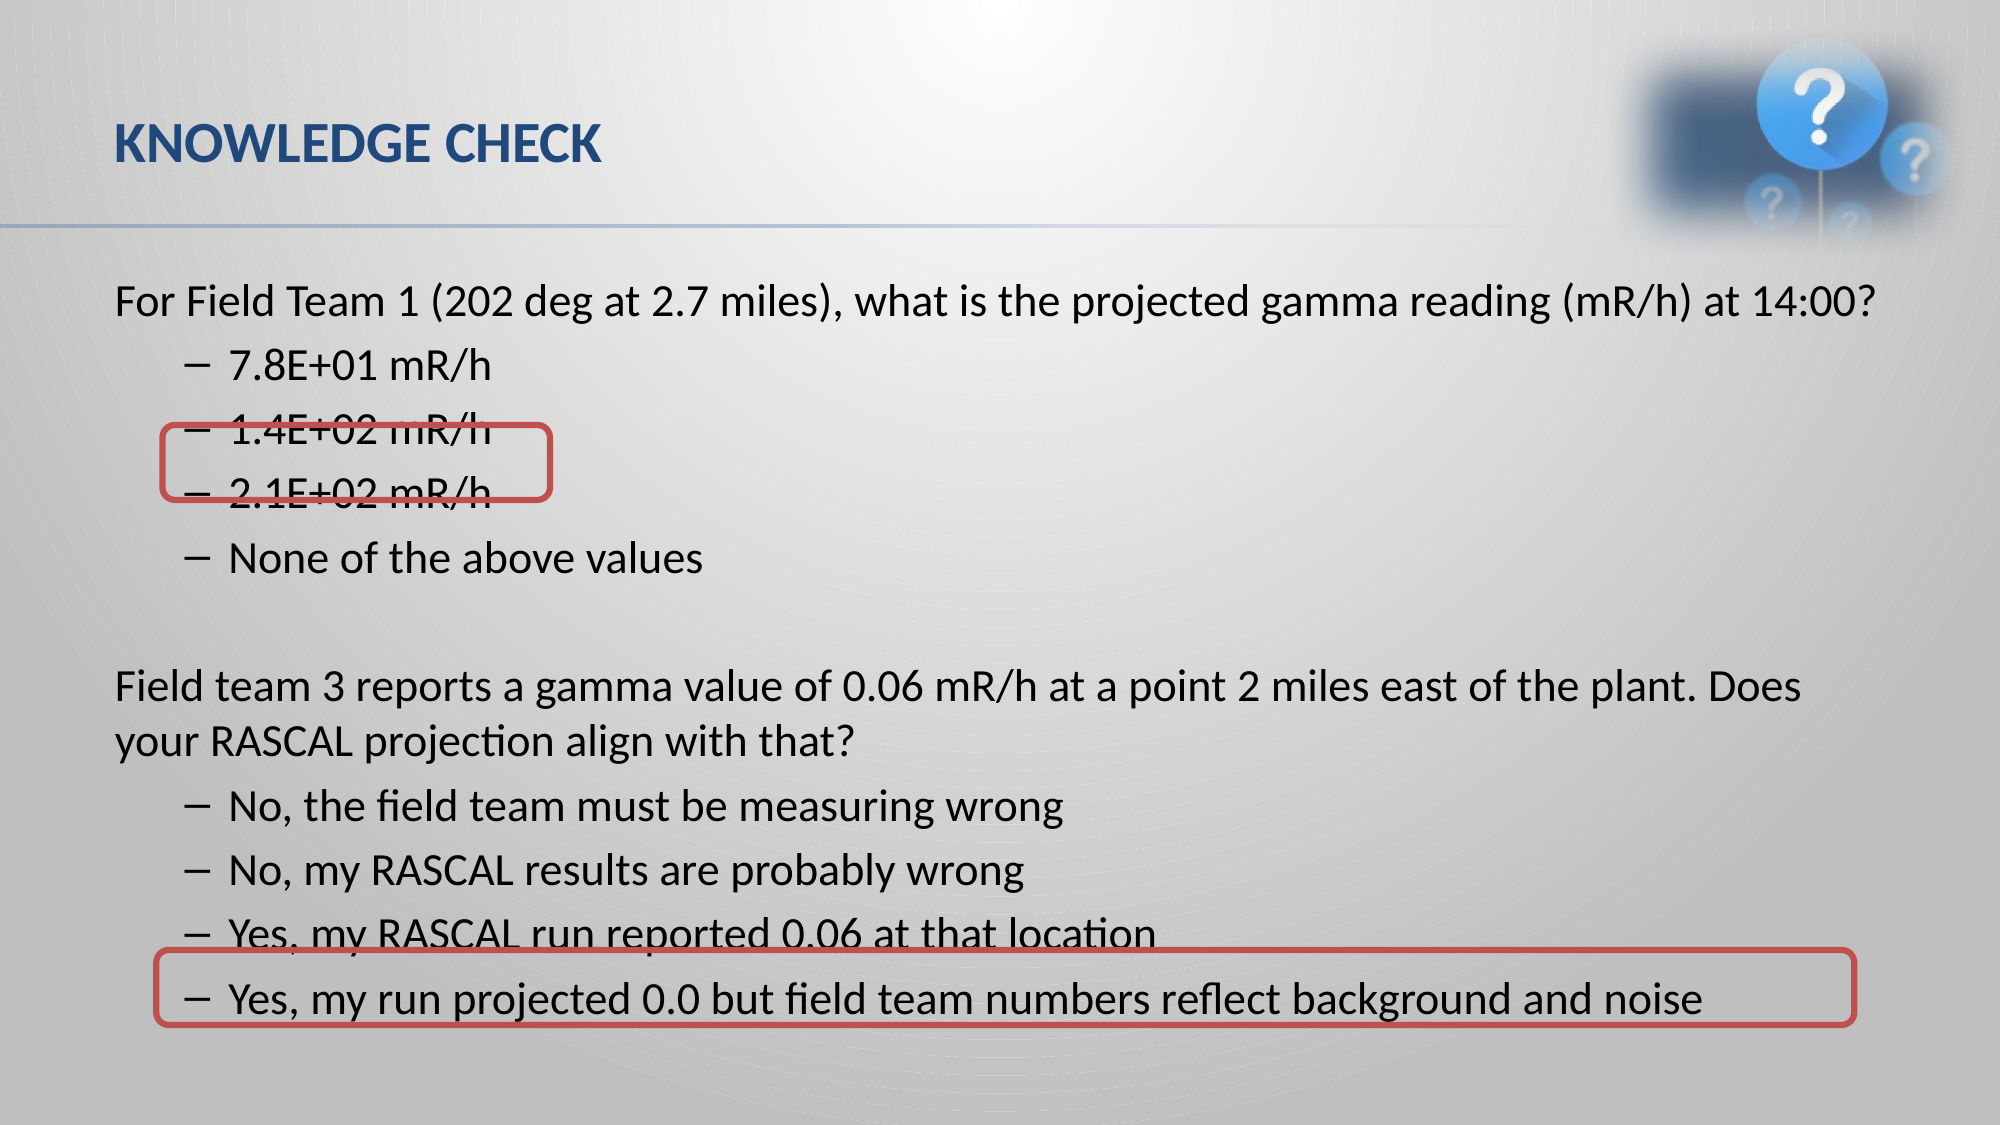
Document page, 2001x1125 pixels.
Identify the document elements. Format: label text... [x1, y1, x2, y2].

picture [1601, 25, 1974, 262]
text_box [159, 421, 554, 504]
list For Field Team 1 (202 deg at 2.7 miles), what is the projected gamma reading (mR/h) at 14:00? 7.8E+01 mR/h 1.4E+02 mR/h 2.1E+02 mR/h None of the above values Field team 3 reports a gamma value of 0.06 mR/h at a point 2 miles east of the plant. Does your RASCAL projection align with that? No, the field team must be measuring wrong No, my RASCAL results are probably wrong Yes, my RASCAL run reported 0.06 at that location Yes, my run projected 0.0 but field team numbers reflect background and noise [99, 262, 1900, 1075]
title Knowledge Check [99, 45, 1589, 233]
text_box [153, 946, 1858, 1029]
